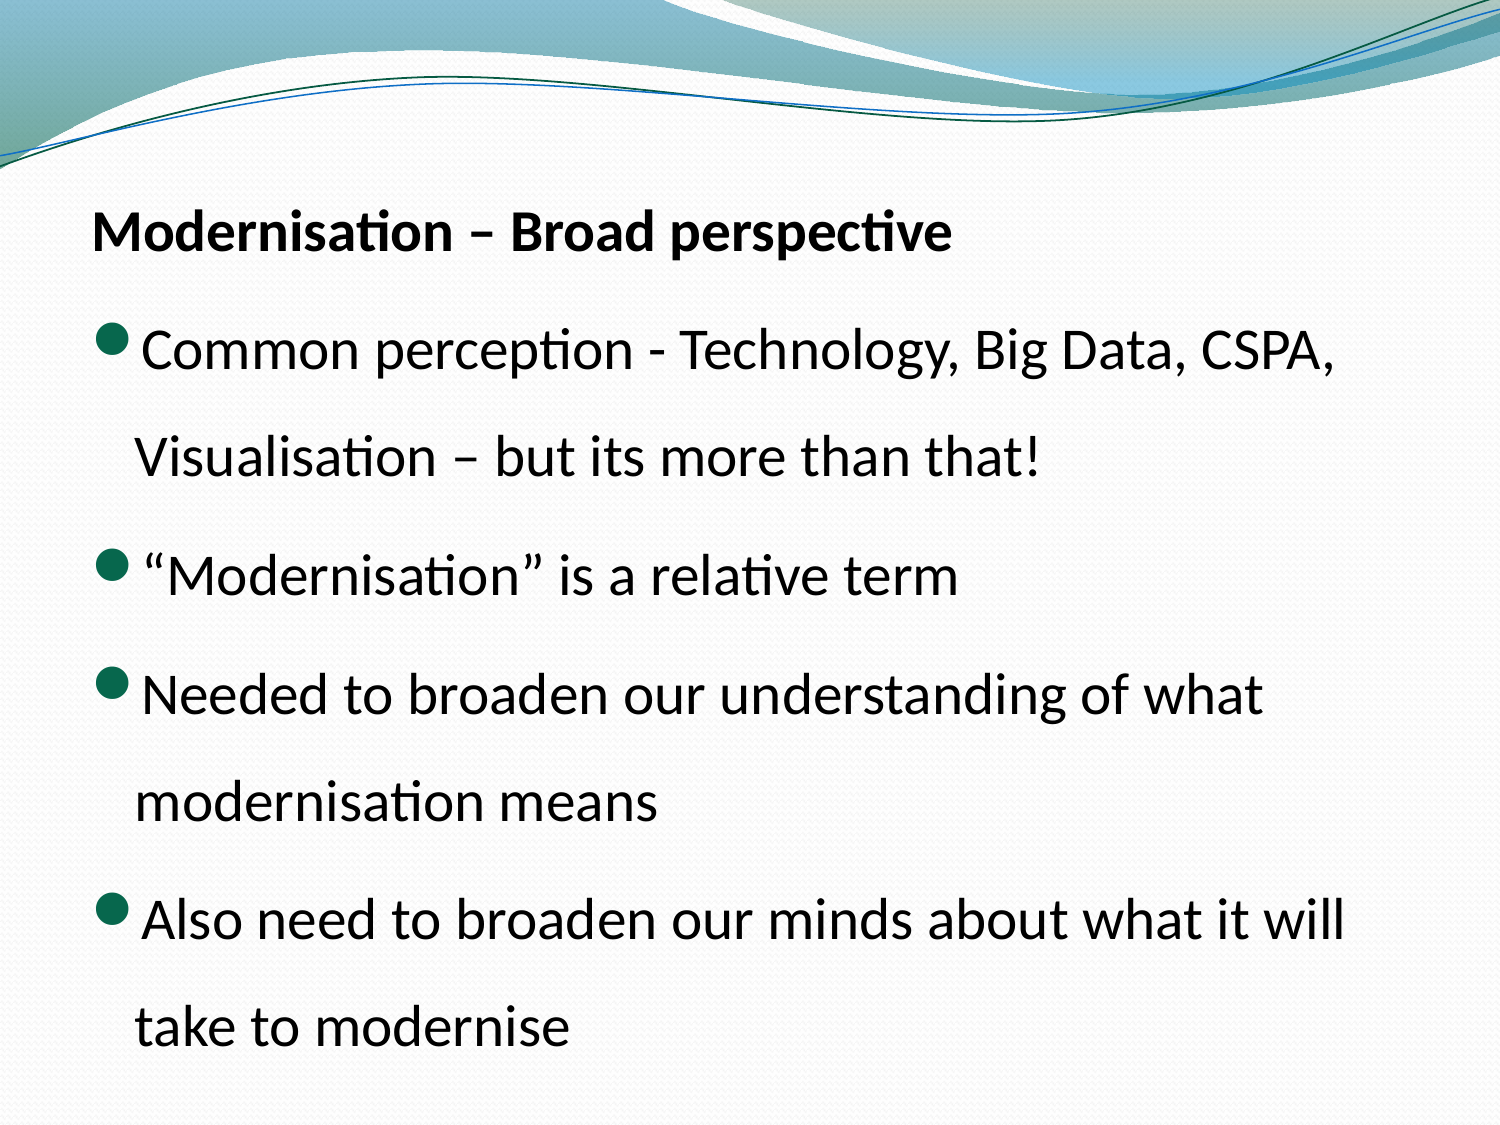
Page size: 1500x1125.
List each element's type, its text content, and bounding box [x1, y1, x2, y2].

title [76, 113, 1427, 149]
list Modernisation – Broad perspective Common perception - Technology, Big Data, CSPA, Visualisation – but its more than that! “Modernisation” is a relative term Needed to broaden our understanding of what modernisation means Also need to broaden our minds about what it will take to modernise [76, 149, 1427, 1071]
